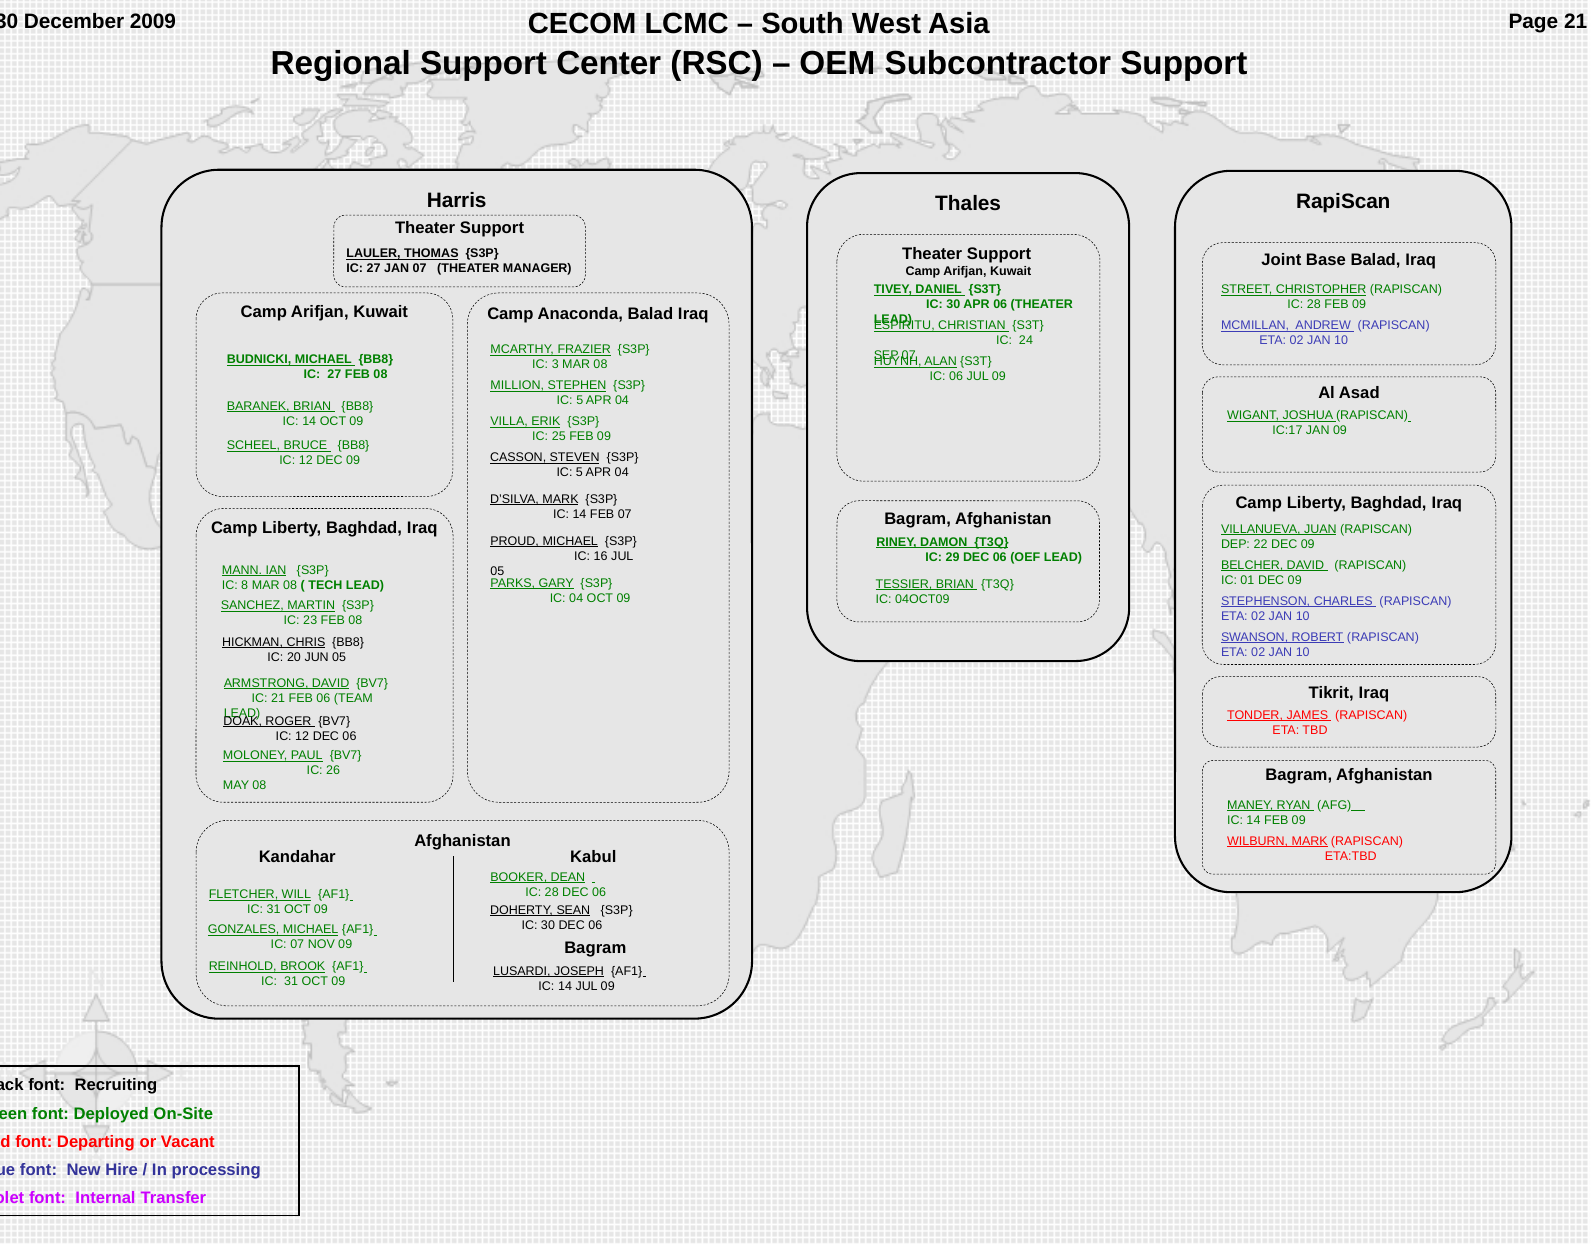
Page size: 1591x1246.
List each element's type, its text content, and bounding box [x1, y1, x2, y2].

text_box TONDER, JAMES (RAPISCAN) ETA: TBD [1226, 706, 1424, 738]
text_box STREET, CHRISTOPHER (RAPISCAN) IC: 28 FEB 09 [1220, 280, 1448, 312]
text_box BOOKER, DEAN IC: 28 DEC 06 [489, 868, 645, 899]
text_box RINEY, DAMON {T3Q} IC: 29 DEC 06 (OEF LEAD) [875, 533, 1100, 564]
text_box GONZALES, MICHAEL {AF1} IC: 07 NOV 09 [207, 921, 399, 952]
text_box D’SILVA, MARK {S3P} IC: 14 FEB 07 [489, 490, 641, 522]
text_box HICKMAN, CHRIS {BB8} IC: 20 JUN 05 [221, 633, 413, 665]
text_box TIVEY, DANIEL {S3T} IC: 30 APR 06 (THEATER LEAD) [872, 280, 1083, 327]
text_box MANEY, RYAN (AFG) IC: 14 FEB 09 [1226, 796, 1457, 828]
text_box LAULER, THOMAS {S3P} IC: 27 JAN 07 (THEATER MANAGER) [345, 245, 574, 276]
text_box PROUD, MICHAEL {S3P} IC: 16 JUL 05 [489, 532, 643, 574]
text_box REINHOLD, BROOK {AF1} IC: 31 OCT 09 [207, 957, 399, 989]
text_box STEPHENSON, CHARLES (RAPISCAN) ETA: 02 JAN 10 [1220, 592, 1454, 624]
text_box WILBURN, MARK (RAPISCAN) ETA:TBD [1226, 832, 1436, 863]
text_box MCMILLAN, ANDREW (RAPISCAN) ETA: 02 JAN 10 [1220, 316, 1454, 348]
picture [0, 1067, 298, 1215]
text_box MILLION, STEPHEN {S3P} IC: 5 APR 04 [489, 376, 658, 408]
text_box TESSIER, BRIAN {T3Q} IC: 04OCT09 [860, 568, 1071, 614]
text_box DOHERTY, SEAN {S3P} IC: 30 DEC 06 [489, 901, 649, 933]
text_box DOAK, ROGER {BV7} IC: 12 DEC 06 [222, 712, 382, 744]
text_box VILLA, ERIK {S3P} IC: 25 FEB 09 [489, 412, 634, 444]
text_box PARKS, GARY {S3P} IC: 04 OCT 09 [489, 574, 643, 606]
text_box LUSARDI, JOSEPH {AF1} IC: 14 JUL 09 [492, 962, 684, 993]
text_box MANN. IAN {S3P} IC: 8 MAR 08 ( TECH LEAD) [221, 561, 412, 614]
text_box WIGANT, JOSHUA (RAPISCAN) IC:17 JAN 09 [1226, 406, 1415, 438]
picture [0, 0, 1591, 1245]
text_box CASSON, STEVEN {S3P} IC: 5 APR 04 [489, 448, 660, 480]
text_box MCARTHY, FRAZIER {S3P} IC: 3 MAR 08 [489, 340, 688, 372]
text_box FLETCHER, WILL {AF1} IC: 31 OCT 09 [207, 886, 399, 917]
text_box BUDNICKI, MICHAEL {BB8} IC: 27 FEB 08 [226, 350, 417, 382]
text_box MOLONEY, PAUL {BV7} IC: 26 MAY 08 [222, 747, 368, 793]
text_box ESPIRITU, CHRISTIAN {S3T} IC: 24 SEP 07 [872, 327, 1057, 363]
text_box BARANEK, BRIAN {BB8} IC: 14 OCT 09 [226, 397, 417, 428]
text_box SWANSON, ROBERT (RAPISCAN) ETA: 02 JAN 10 [1220, 628, 1454, 660]
text_box SCHEEL, BRUCE {BB8} IC: 12 DEC 09 [226, 436, 417, 468]
text_box BELCHER, DAVID (RAPISCAN) IC: 01 DEC 09 [1220, 556, 1473, 588]
text_box SANCHEZ, MARTIN {S3P} IC: 23 FEB 08 [219, 596, 391, 628]
text_box HUYNH, ALAN {S3T} IC: 06 JUL 09 [872, 352, 1061, 384]
text_box VILLANUEVA, JUAN (RAPISCAN) DEP: 22 DEC 09 [1220, 520, 1436, 552]
text_box ARMSTRONG, DAVID {BV7} IC: 21 FEB 06 (TEAM LEAD) [222, 674, 398, 721]
